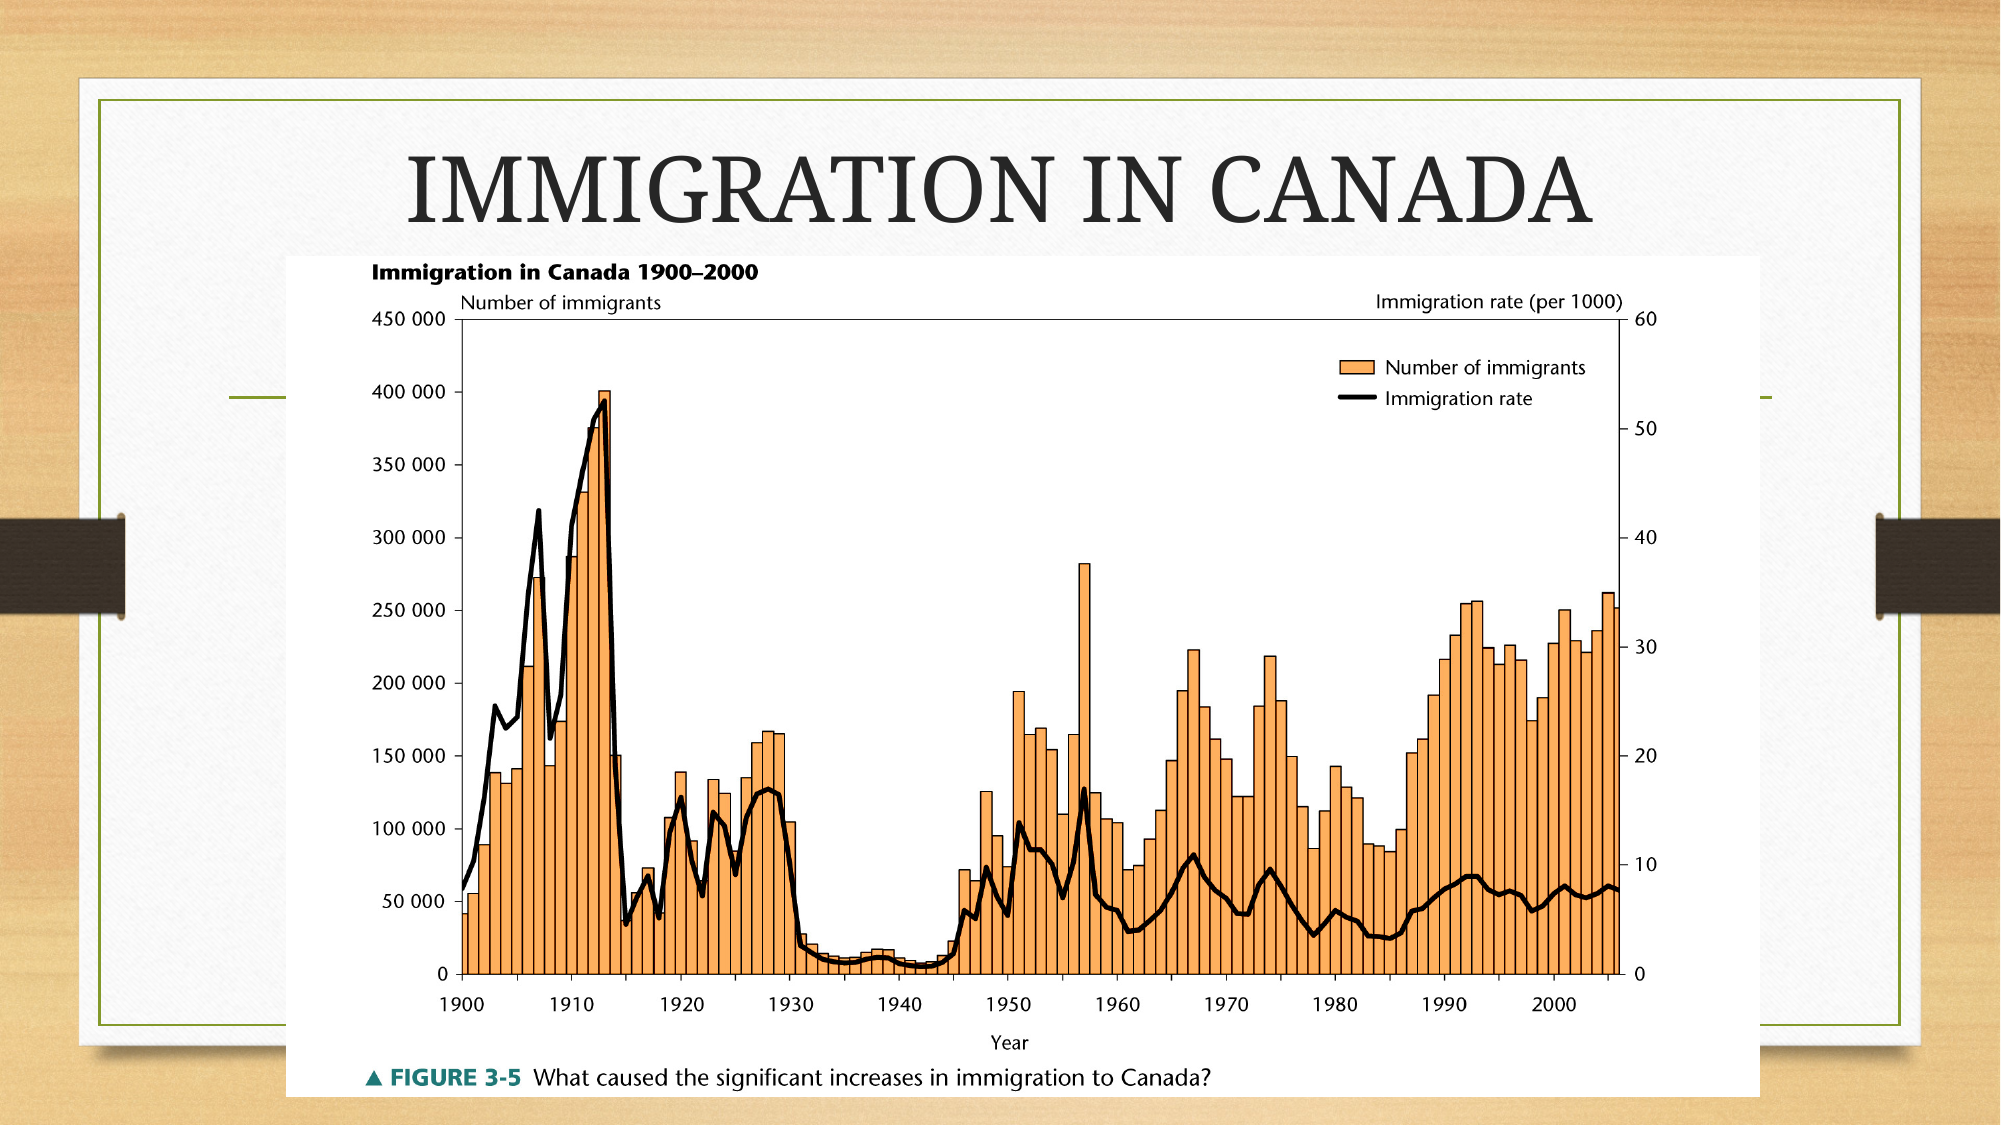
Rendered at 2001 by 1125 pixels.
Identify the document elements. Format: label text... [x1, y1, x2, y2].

picture [0, 0, 2001, 1125]
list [286, 256, 1760, 1097]
title IMMIGRATION IN CANADA [212, 78, 1788, 293]
